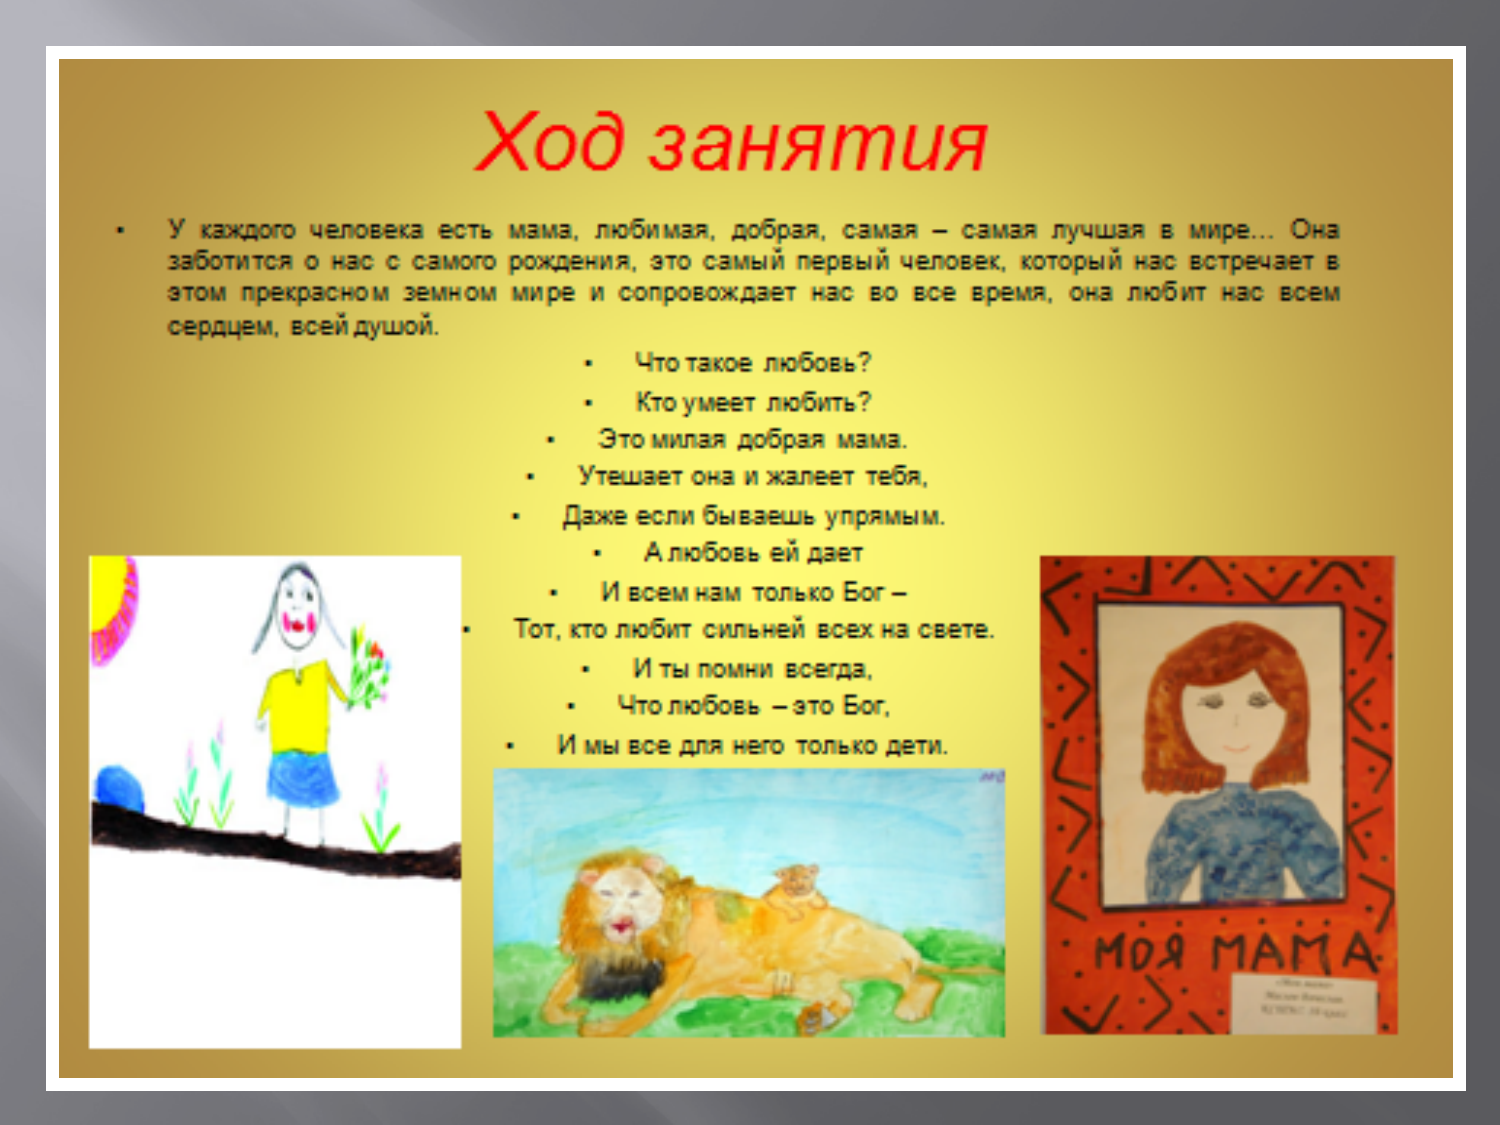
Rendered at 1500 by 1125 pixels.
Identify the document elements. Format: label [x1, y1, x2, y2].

picture [58, 58, 1454, 1079]
